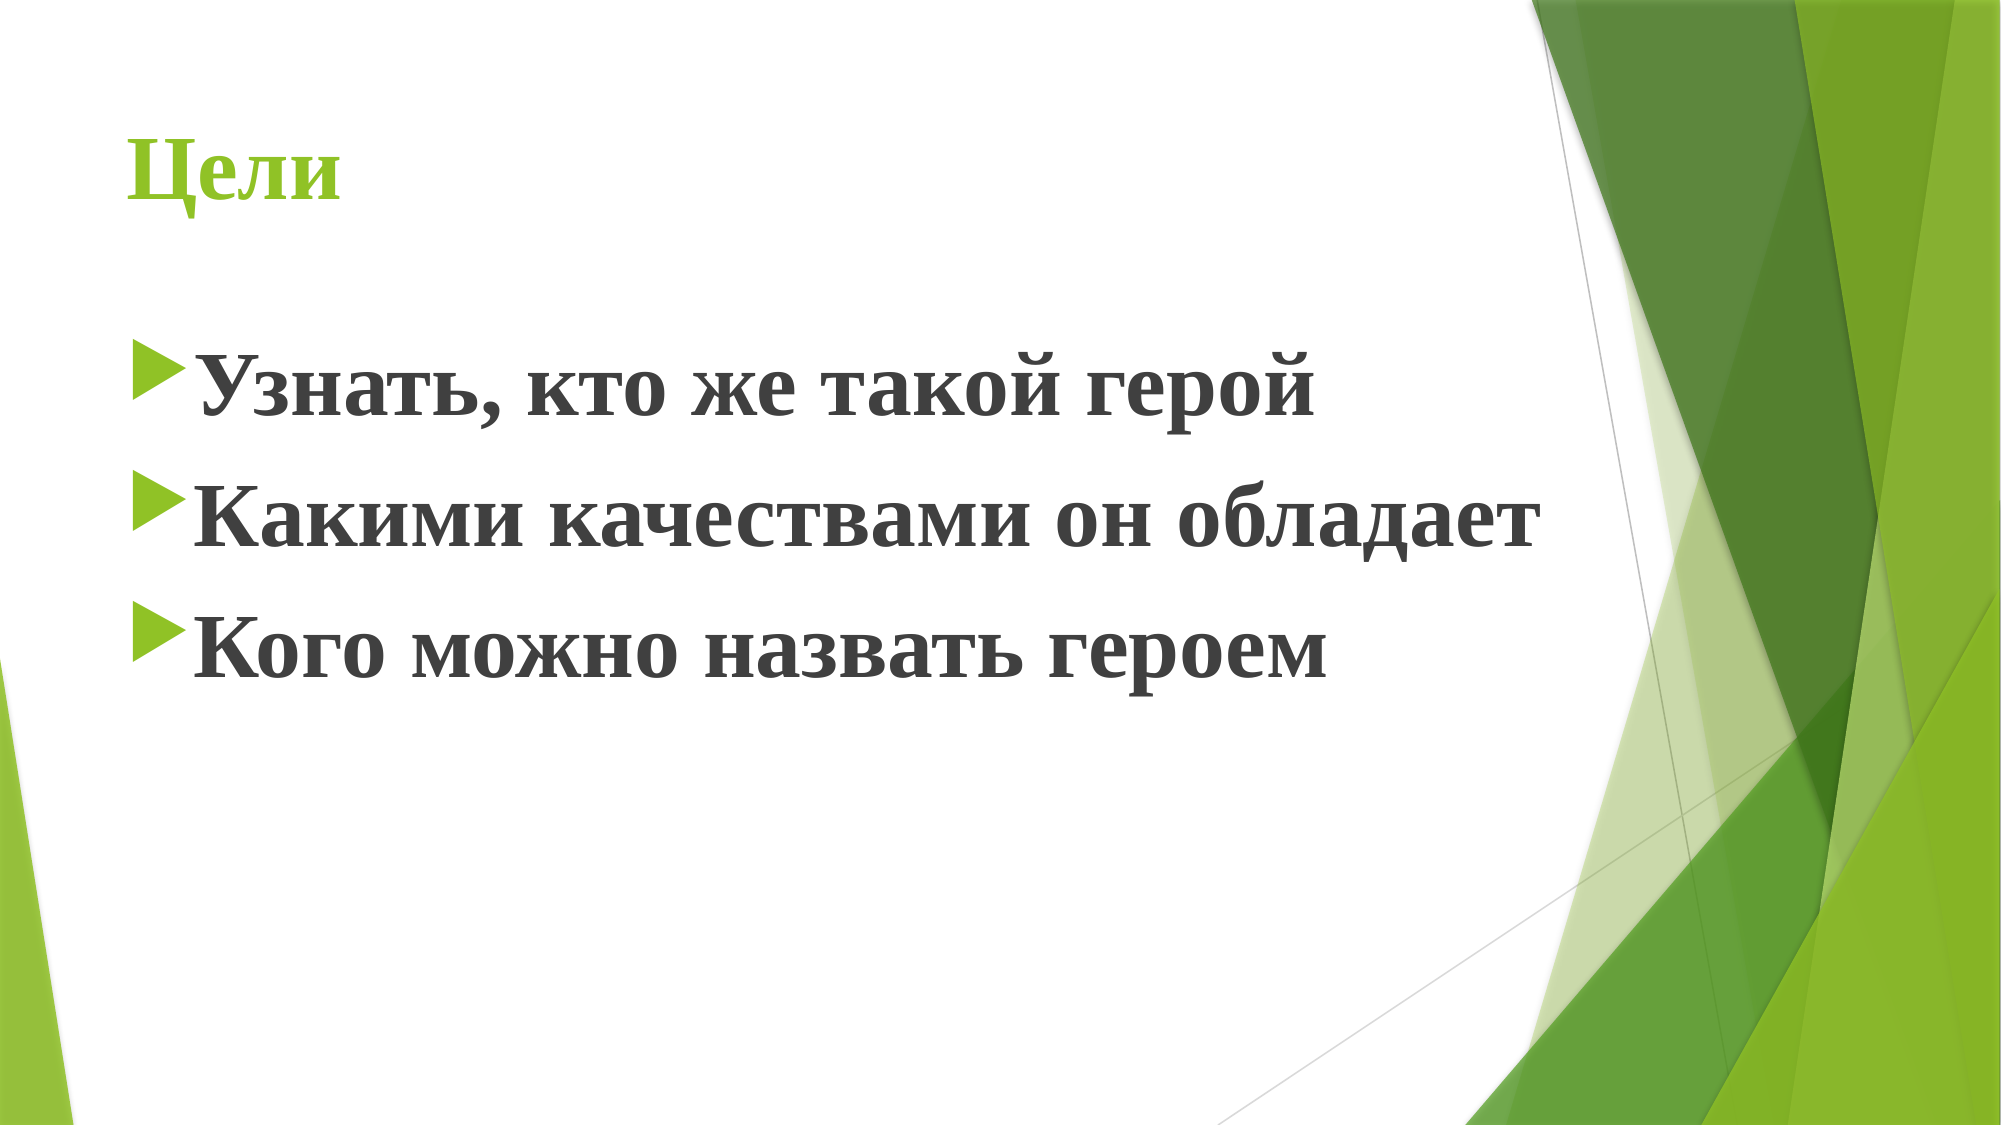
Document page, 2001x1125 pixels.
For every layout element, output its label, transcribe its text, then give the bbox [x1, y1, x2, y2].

title Цели [111, 99, 1522, 316]
list Узнать, кто же такой герой Какими качествами он обладает Кого можно назвать героем [111, 316, 1560, 991]
